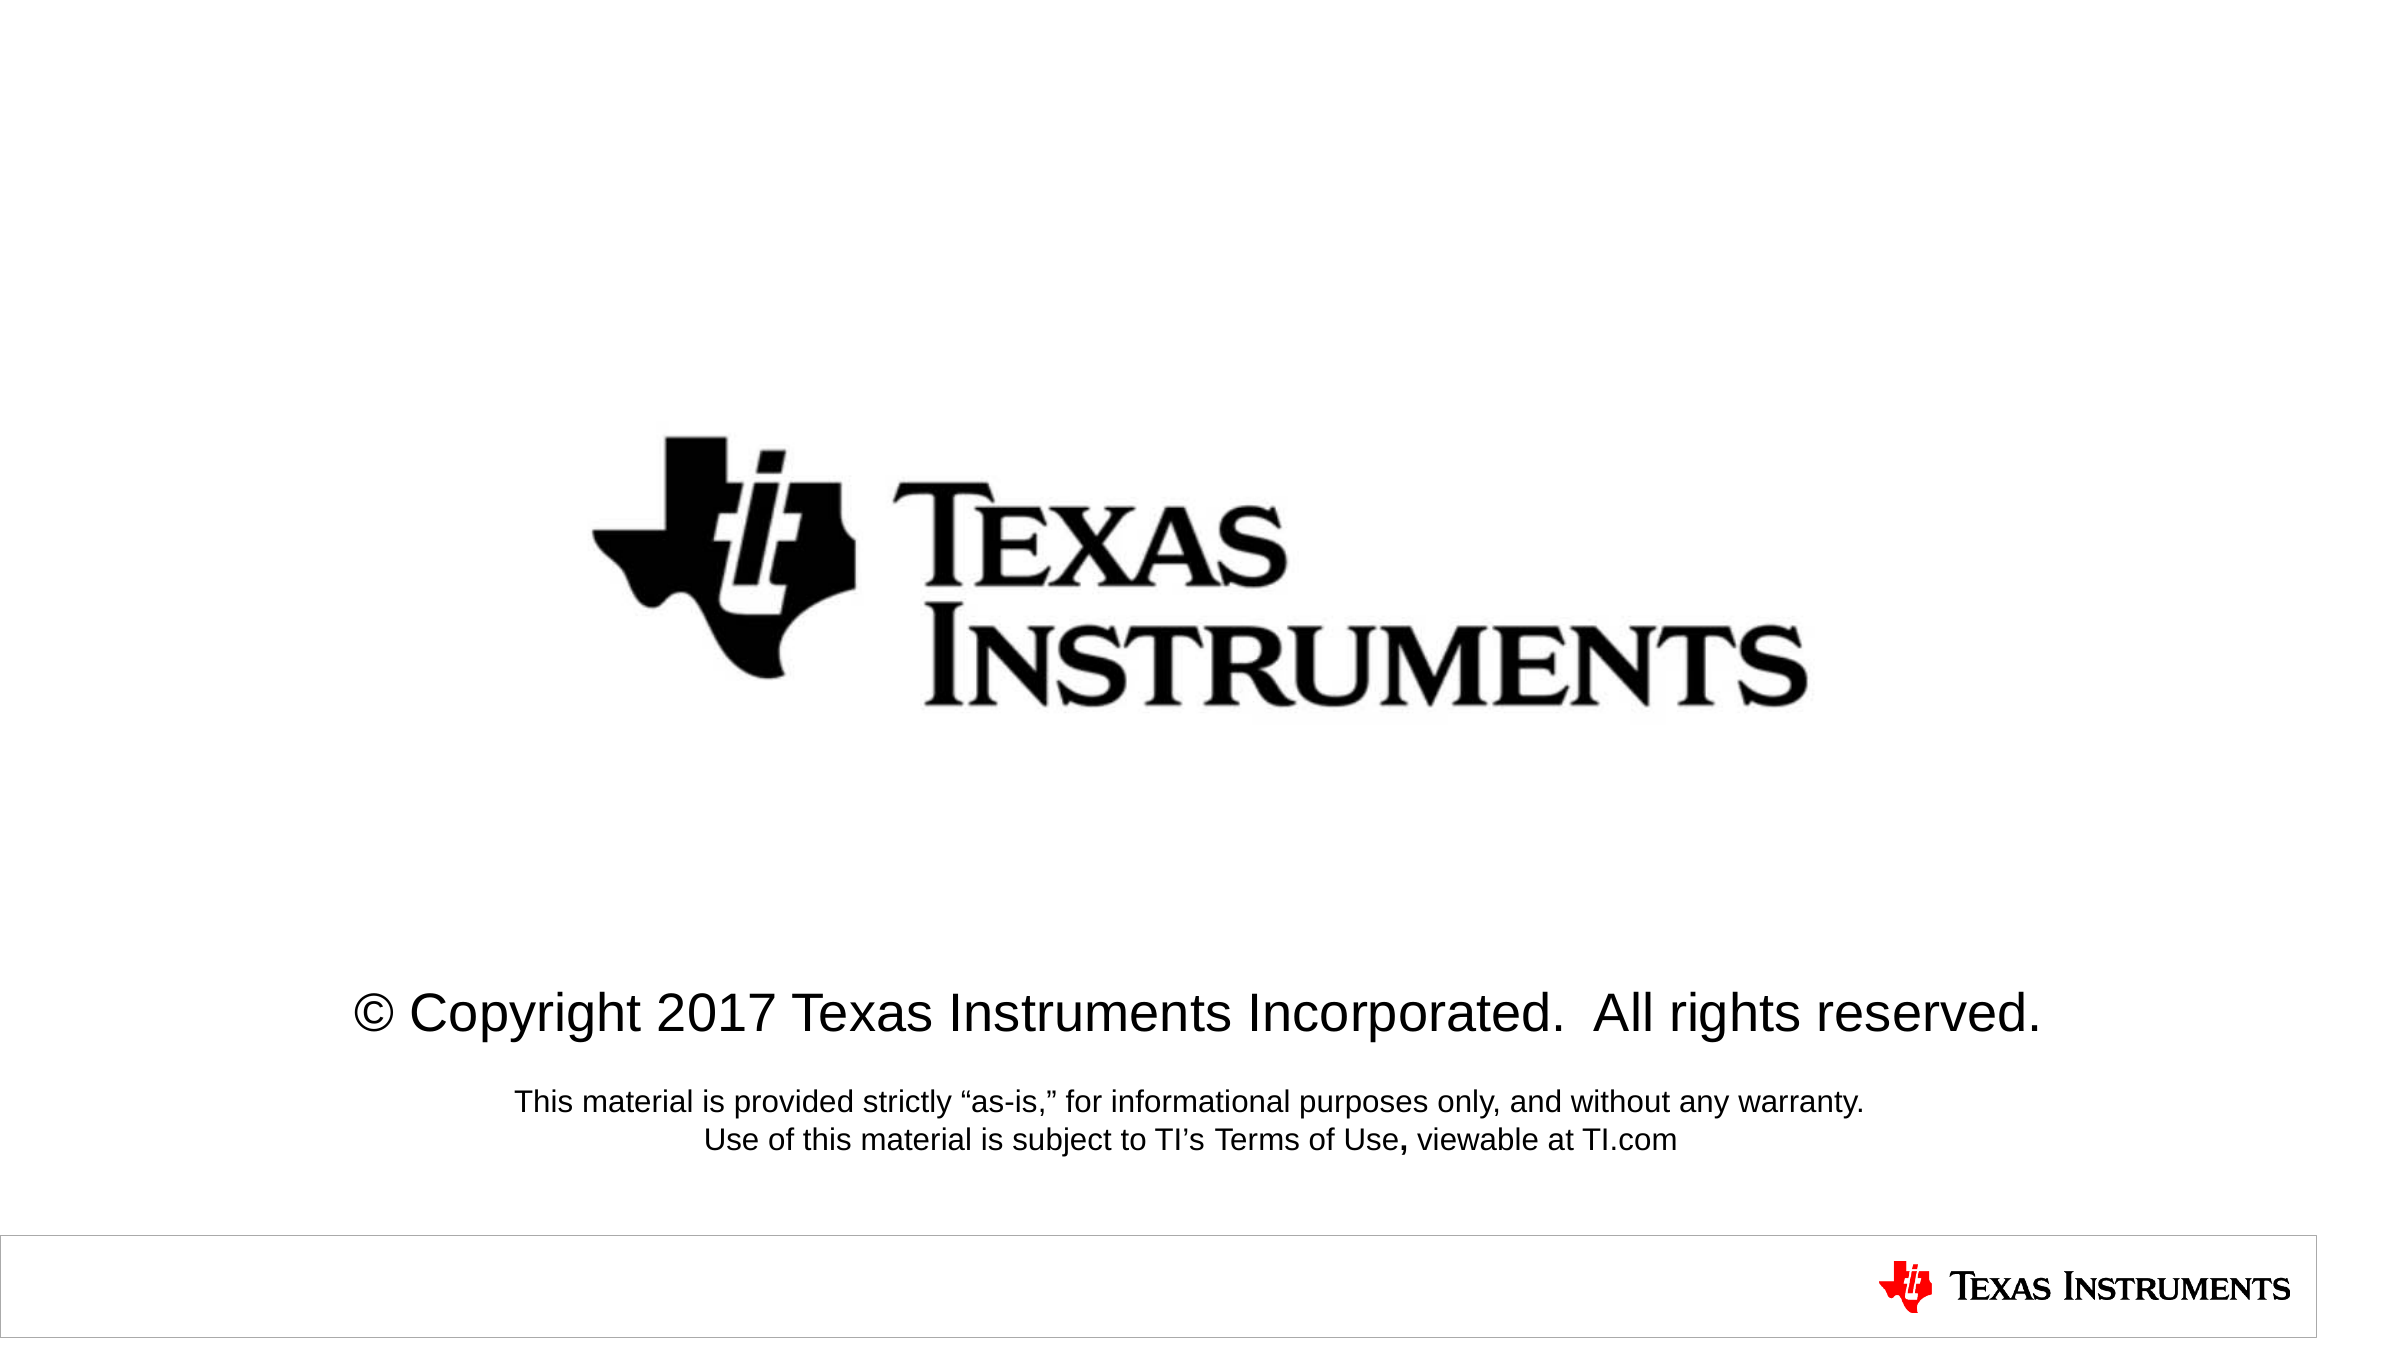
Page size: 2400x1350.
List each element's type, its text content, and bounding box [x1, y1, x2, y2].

text_box © Copyright 2017 Texas Instruments Incorporated. All rights reserved. This material is provided strictly “as-is,” for informational purposes only, and without any warranty. Use of this material is subject to TI’s Terms of Use, viewable at TI.com [0, 899, 2400, 1209]
picture [243, 65, 2156, 959]
picture [1879, 1261, 2290, 1313]
